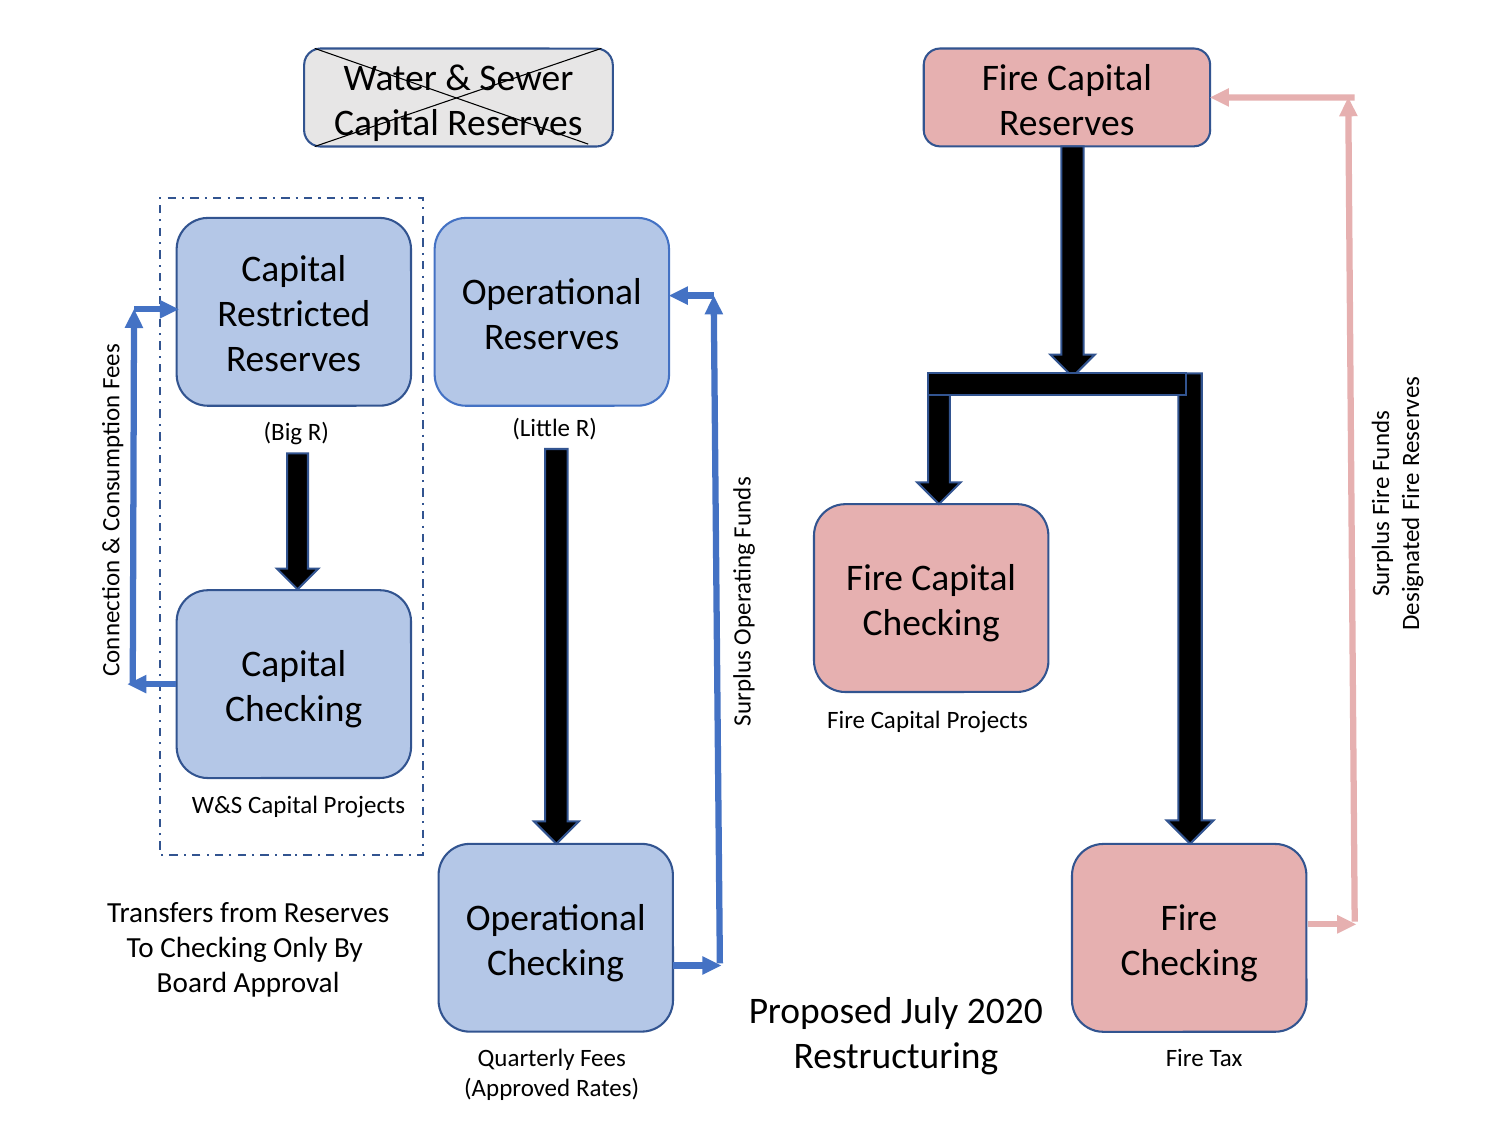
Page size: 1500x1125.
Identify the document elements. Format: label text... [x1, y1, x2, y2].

text_box Transfers from Reserves To Checking Only By Board Approval [92, 886, 405, 1007]
text_box [159, 197, 424, 856]
text_box Fire Capital Reserves [922, 47, 1212, 148]
text_box Fire Capital Projects [812, 696, 1044, 741]
text_box Proposed July 2020 Restructuring [733, 978, 1059, 1084]
text_box [927, 372, 1187, 396]
text_box Surplus Operating Funds [722, 462, 763, 742]
text_box Fire Tax [1151, 1033, 1258, 1079]
text_box Fire Capital Checking [812, 503, 1050, 694]
text_box Connection & Consumption Fees [86, 328, 132, 693]
text_box [914, 396, 964, 506]
text_box Fire Checking [1070, 842, 1308, 1033]
text_box Water & Sewer Capital Reserves [303, 48, 314, 147]
text_box W&S Capital Projects [176, 780, 421, 826]
text_box Quarterly Fees (Approved Rates) [449, 1033, 655, 1109]
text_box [1348, 98, 1355, 922]
text_box [531, 449, 582, 846]
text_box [314, 48, 602, 147]
text_box Surplus Fire Funds Designated Fire Reserves [1356, 361, 1432, 646]
text_box Water & Sewer Capital Reserves [602, 48, 614, 147]
text_box Operational Checking [437, 842, 675, 1033]
text_box (Big R) [248, 408, 344, 453]
text_box Operational Reserves [433, 216, 671, 407]
text_box [1047, 145, 1098, 372]
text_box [669, 295, 722, 966]
text_box [1164, 372, 1216, 846]
text_box (Little R) [497, 403, 612, 449]
